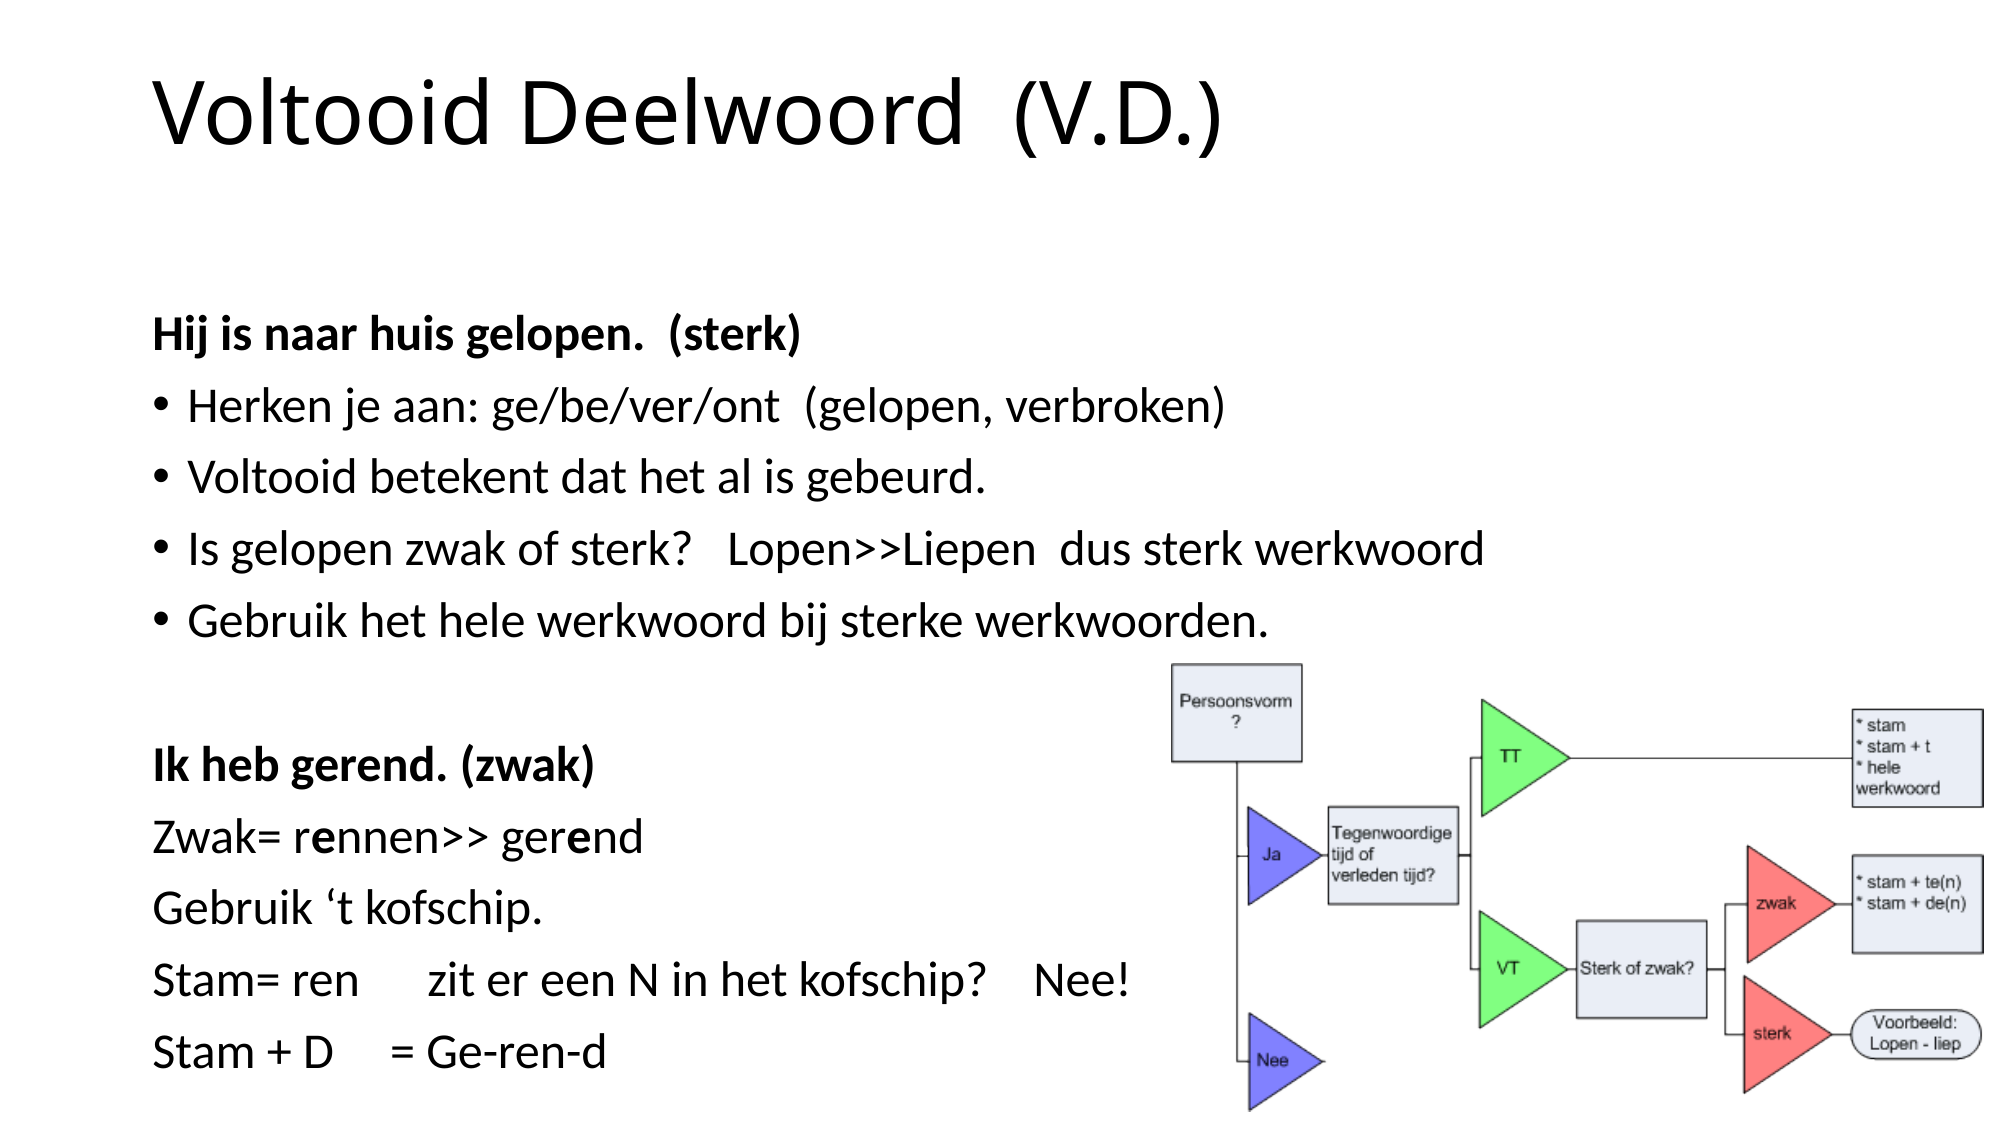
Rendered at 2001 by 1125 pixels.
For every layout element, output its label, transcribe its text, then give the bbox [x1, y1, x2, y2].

list Hij is naar huis gelopen. (sterk) Herken je aan: ge/be/ver/ont (gelopen, verbroken) Voltooid betekent dat het al is gebeurd. Is gelopen zwak of sterk? Lopen>>Liepen dus sterk werkwoord Gebruik het hele werkwoord bij sterke werkwoorden. Ik heb gerend. (zwak) Zwak= rennen>> gerend Gebruik ‘t kofschip. Stam= ren zit er een N in het kofschip? Nee! Stam + D = Ge-ren-d [137, 299, 1863, 1090]
picture [1171, 663, 1984, 1112]
title Voltooid Deelwoord (V.D.) [137, 59, 1863, 278]
